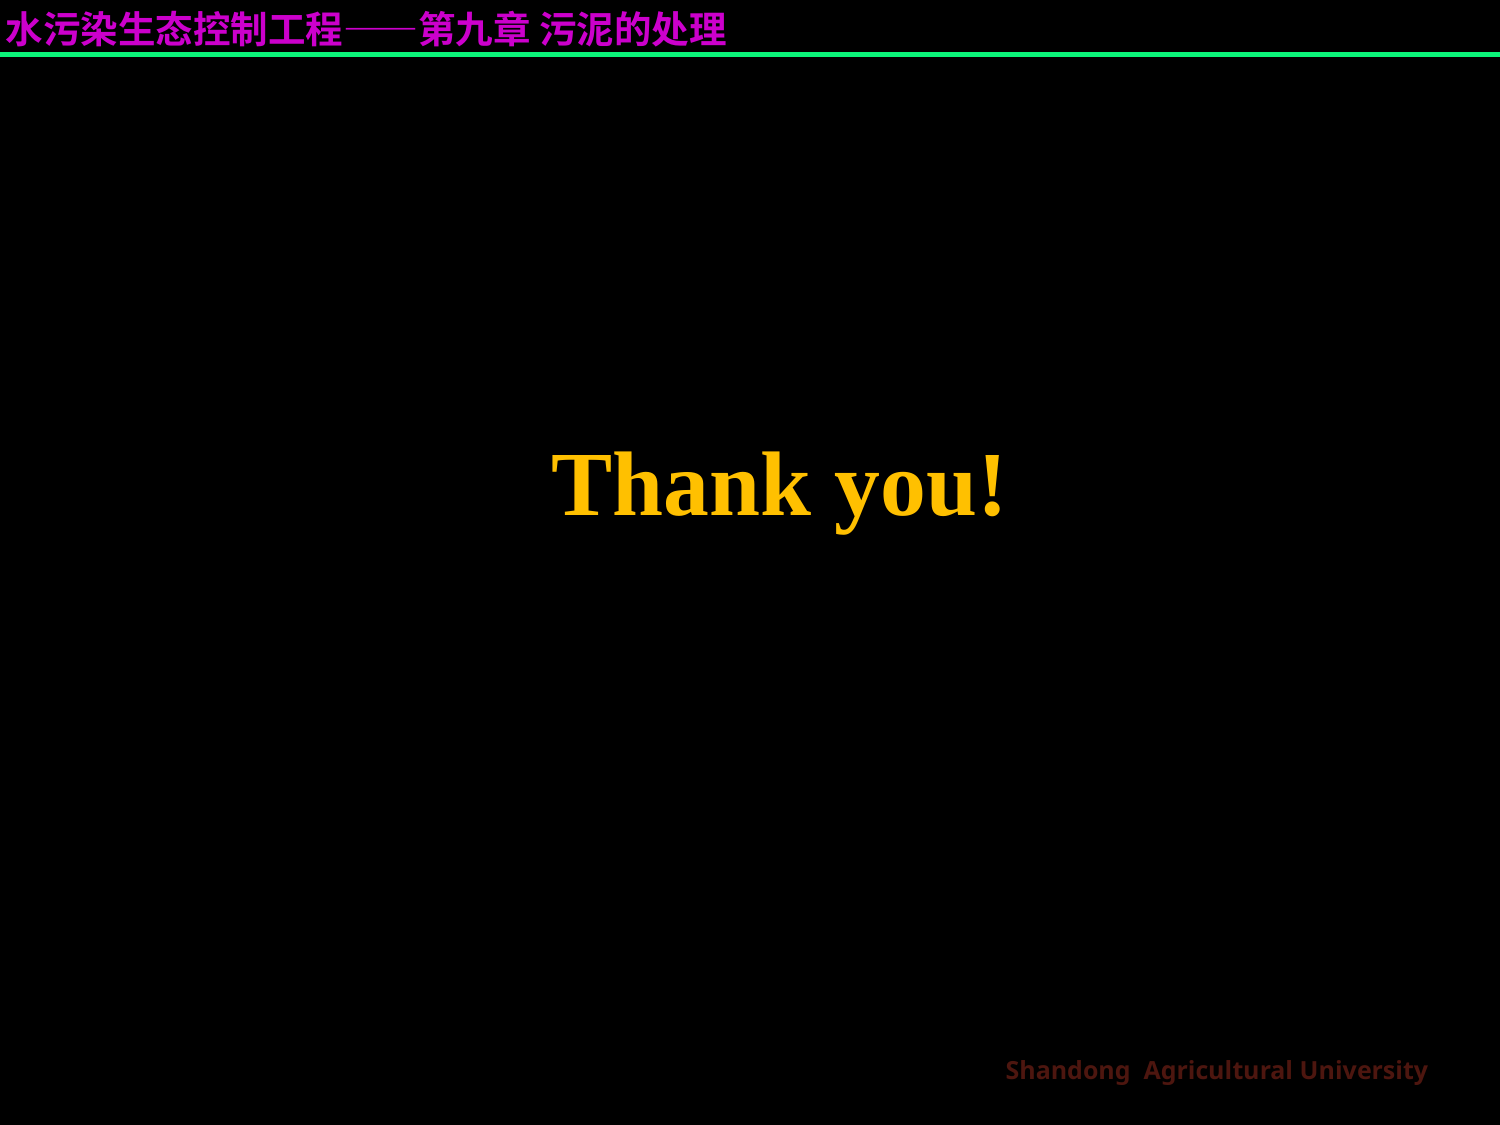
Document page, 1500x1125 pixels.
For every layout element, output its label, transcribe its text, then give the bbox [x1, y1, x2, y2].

title Thank you! [76, 385, 1427, 573]
